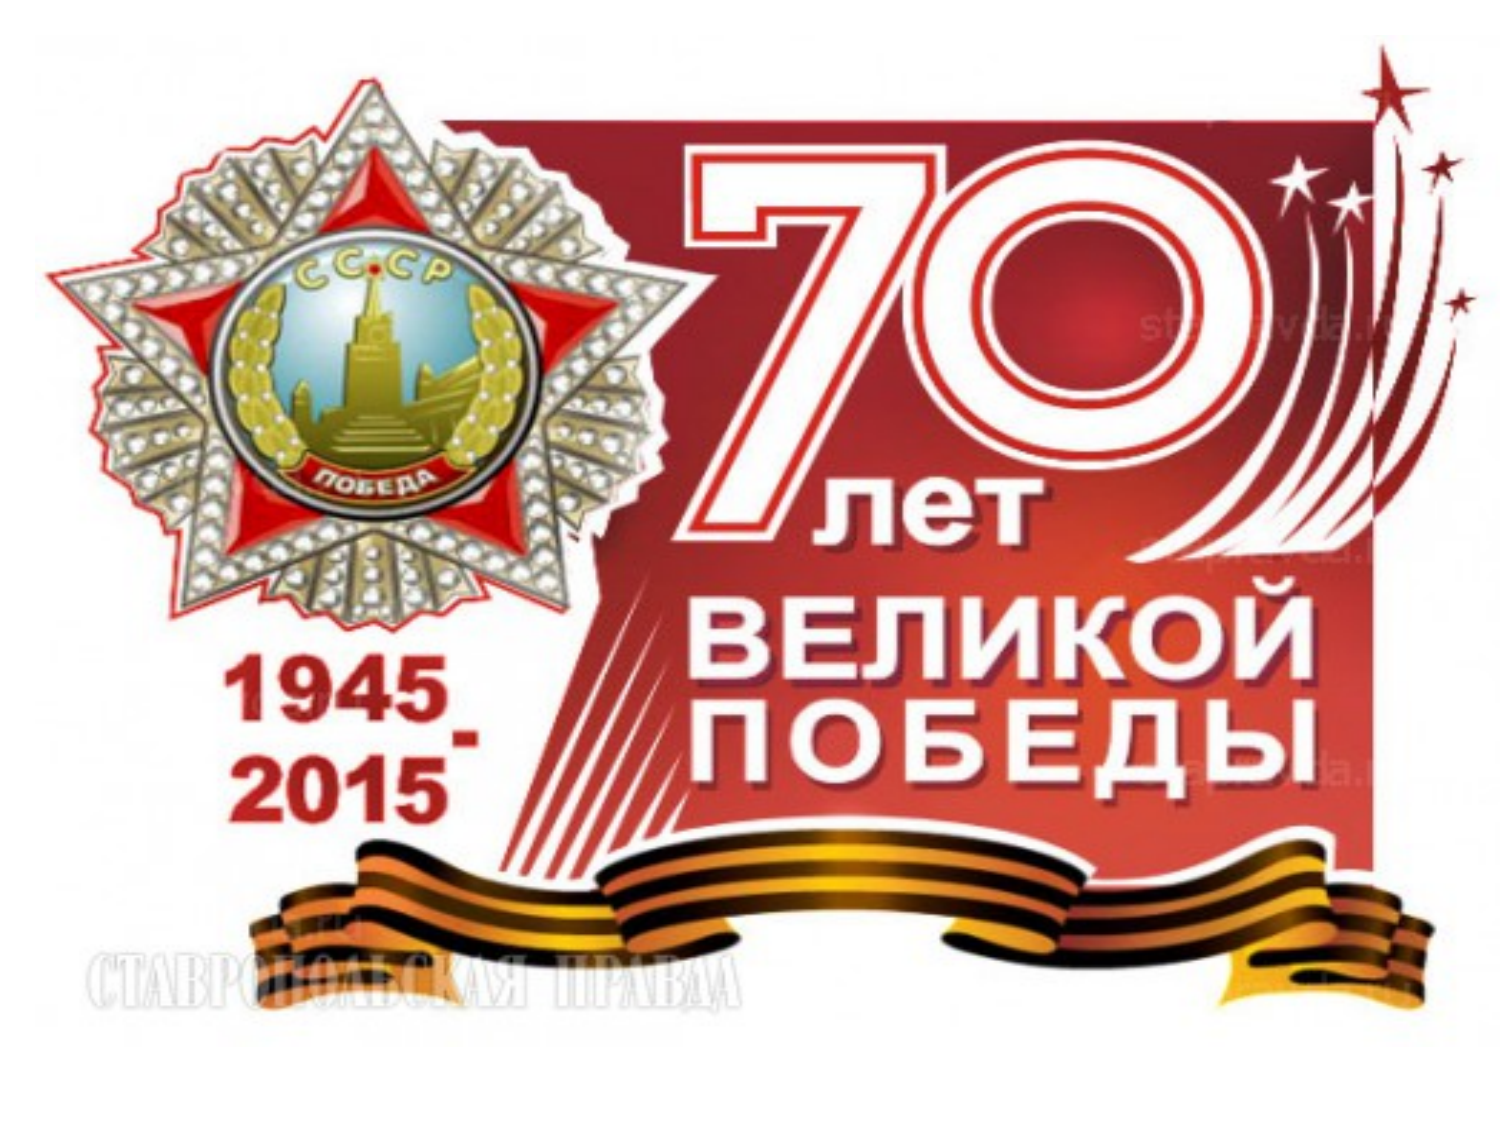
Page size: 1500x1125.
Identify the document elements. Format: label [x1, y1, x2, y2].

picture [34, 34, 1500, 1048]
